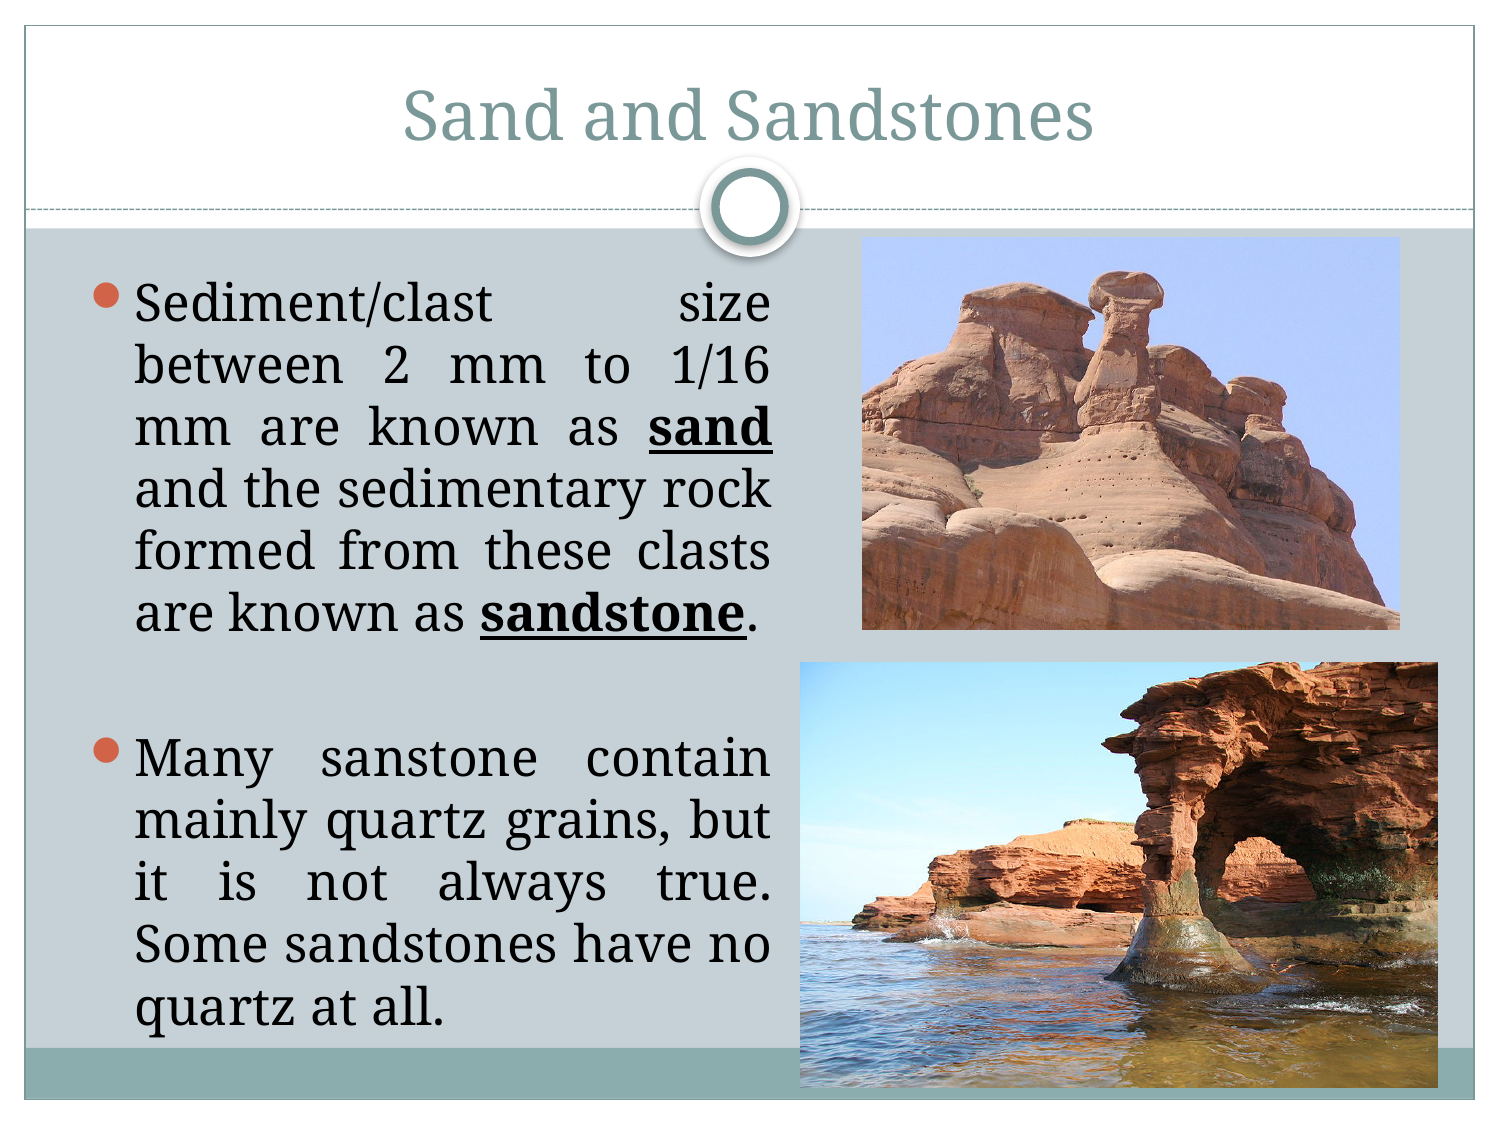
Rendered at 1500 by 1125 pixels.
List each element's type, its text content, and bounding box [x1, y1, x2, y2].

list Sediment/clast size between 2 mm to 1/16 mm are known as sand and the sedimentary rock formed from these clasts are known as sandstone. Many sanstone contain mainly quartz grains, but it is not always true. Some sandstones have no quartz at all. [75, 262, 788, 1075]
picture [799, 662, 1439, 1088]
title Sand and Sandstones [49, 37, 1450, 162]
picture [862, 237, 1401, 630]
